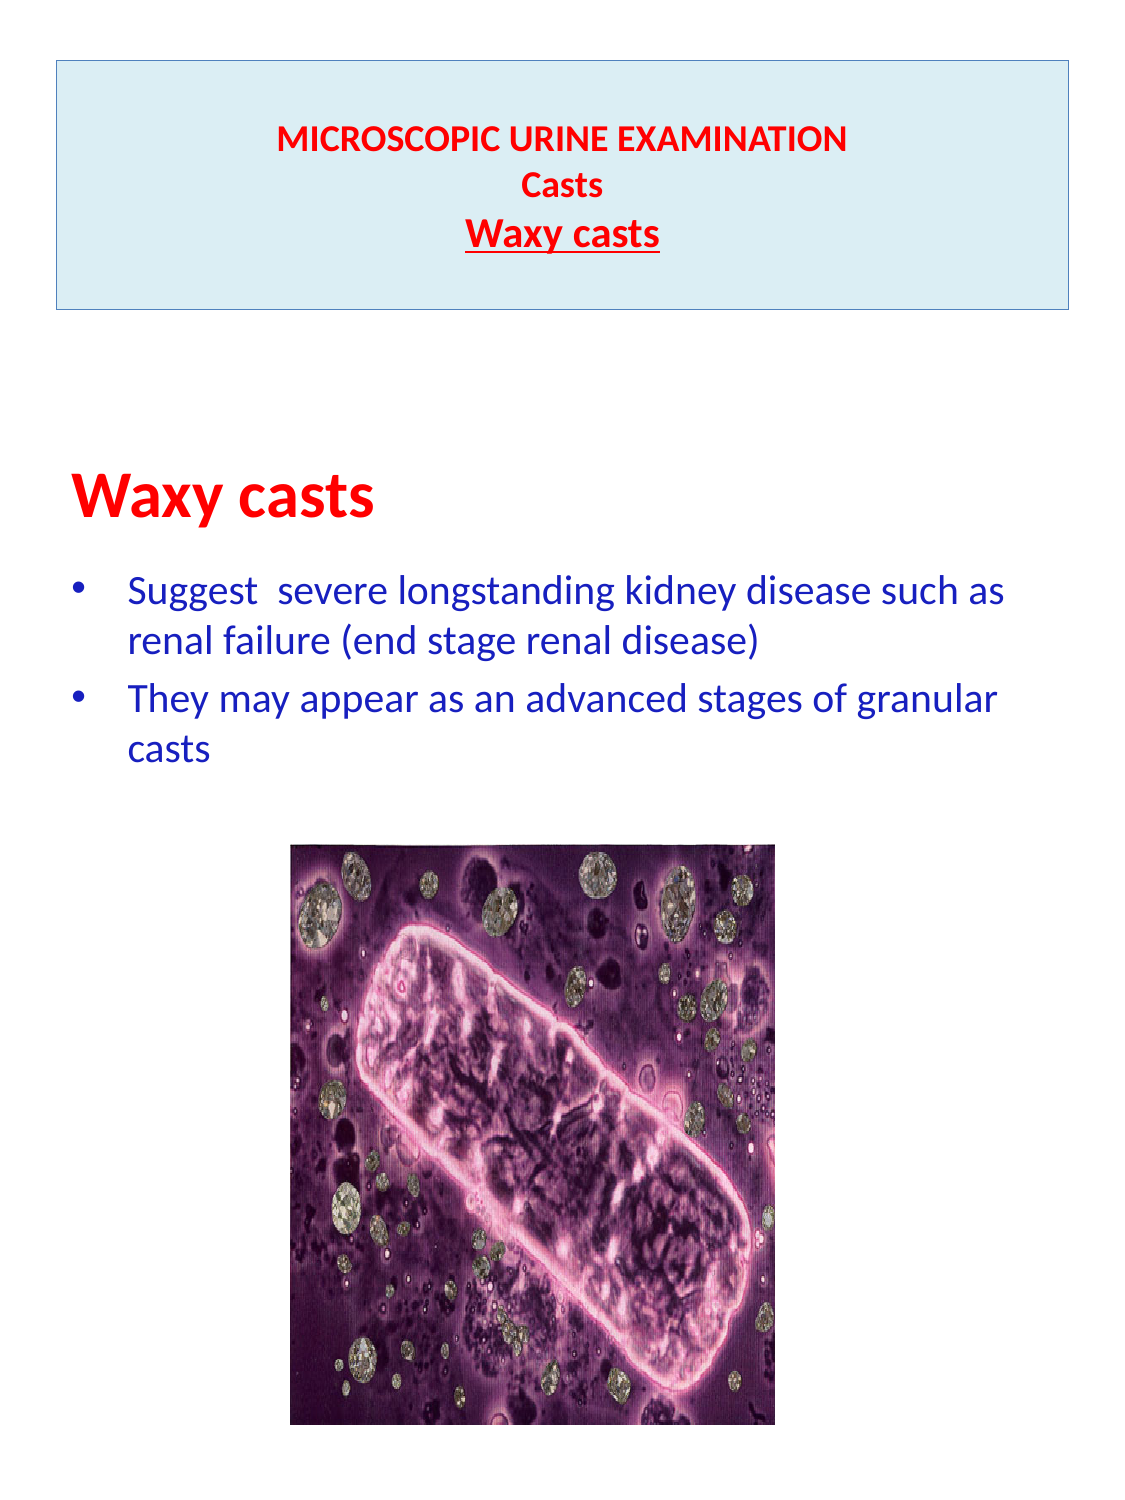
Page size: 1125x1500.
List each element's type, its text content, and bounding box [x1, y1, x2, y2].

list Waxy casts Suggest severe longstanding kidney disease such as renal failure (end stage renal disease) They may appear as an advanced stages of granular casts [56, 350, 1069, 1340]
title MICROSCOPIC URINE EXAMINATION Casts Waxy casts [56, 60, 1069, 310]
picture [290, 844, 775, 1425]
